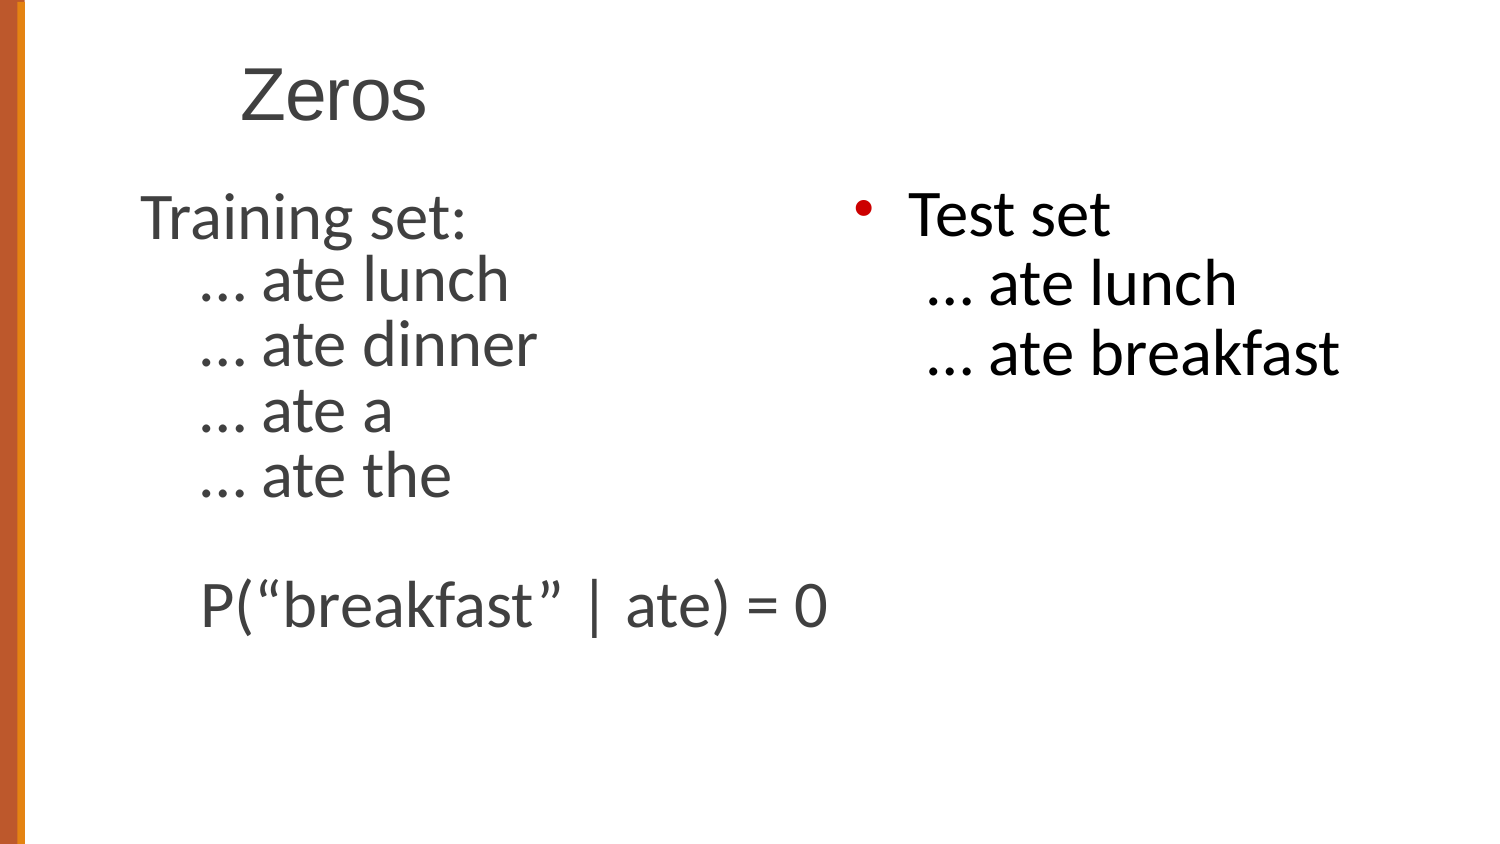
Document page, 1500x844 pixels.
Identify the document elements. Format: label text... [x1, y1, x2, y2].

list Training set: … ate lunch … ate dinner … ate a … ate the P(“breakfast” | ate) = 0 [125, 186, 837, 844]
title Zeros [225, 21, 1450, 144]
text_box Test set … ate lunch … ate breakfast [837, 184, 1500, 844]
